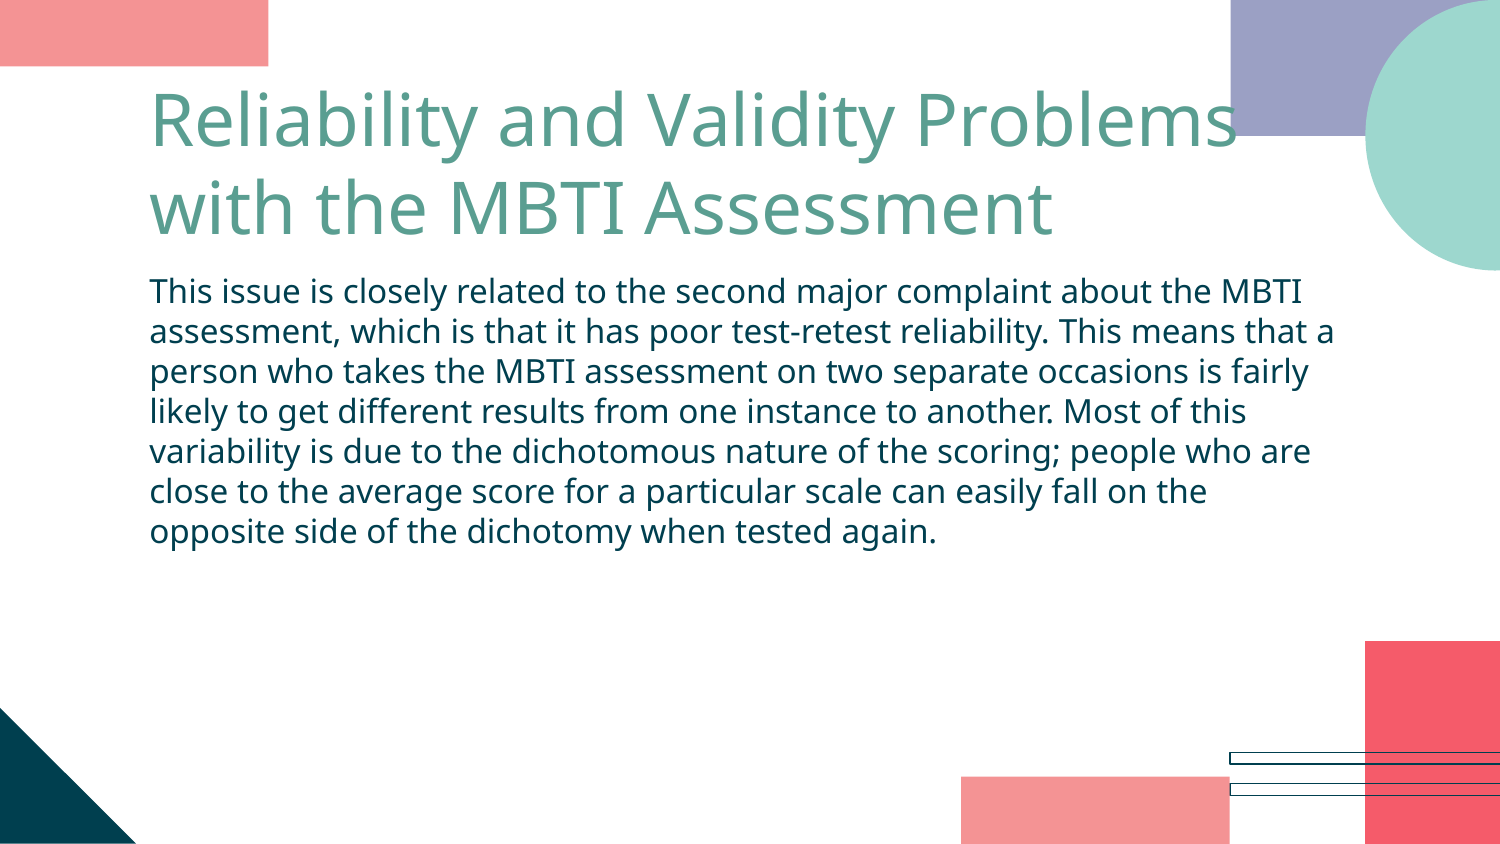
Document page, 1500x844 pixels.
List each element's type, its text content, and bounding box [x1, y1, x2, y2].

title Reliability and Validity Problems with the MBTI Assessment [134, 114, 1366, 209]
list This issue is closely related to the second major complaint about the MBTI assessment, which is that it has poor test-retest reliability. This means that a person who takes the MBTI assessment on two separate occasions is fairly likely to get different results from one instance to another. Most of this variability is due to the dichotomous nature of the scoring; people who are close to the average score for a particular scale can easily fall on the opposite side of the dichotomy when tested again. [134, 255, 1366, 798]
